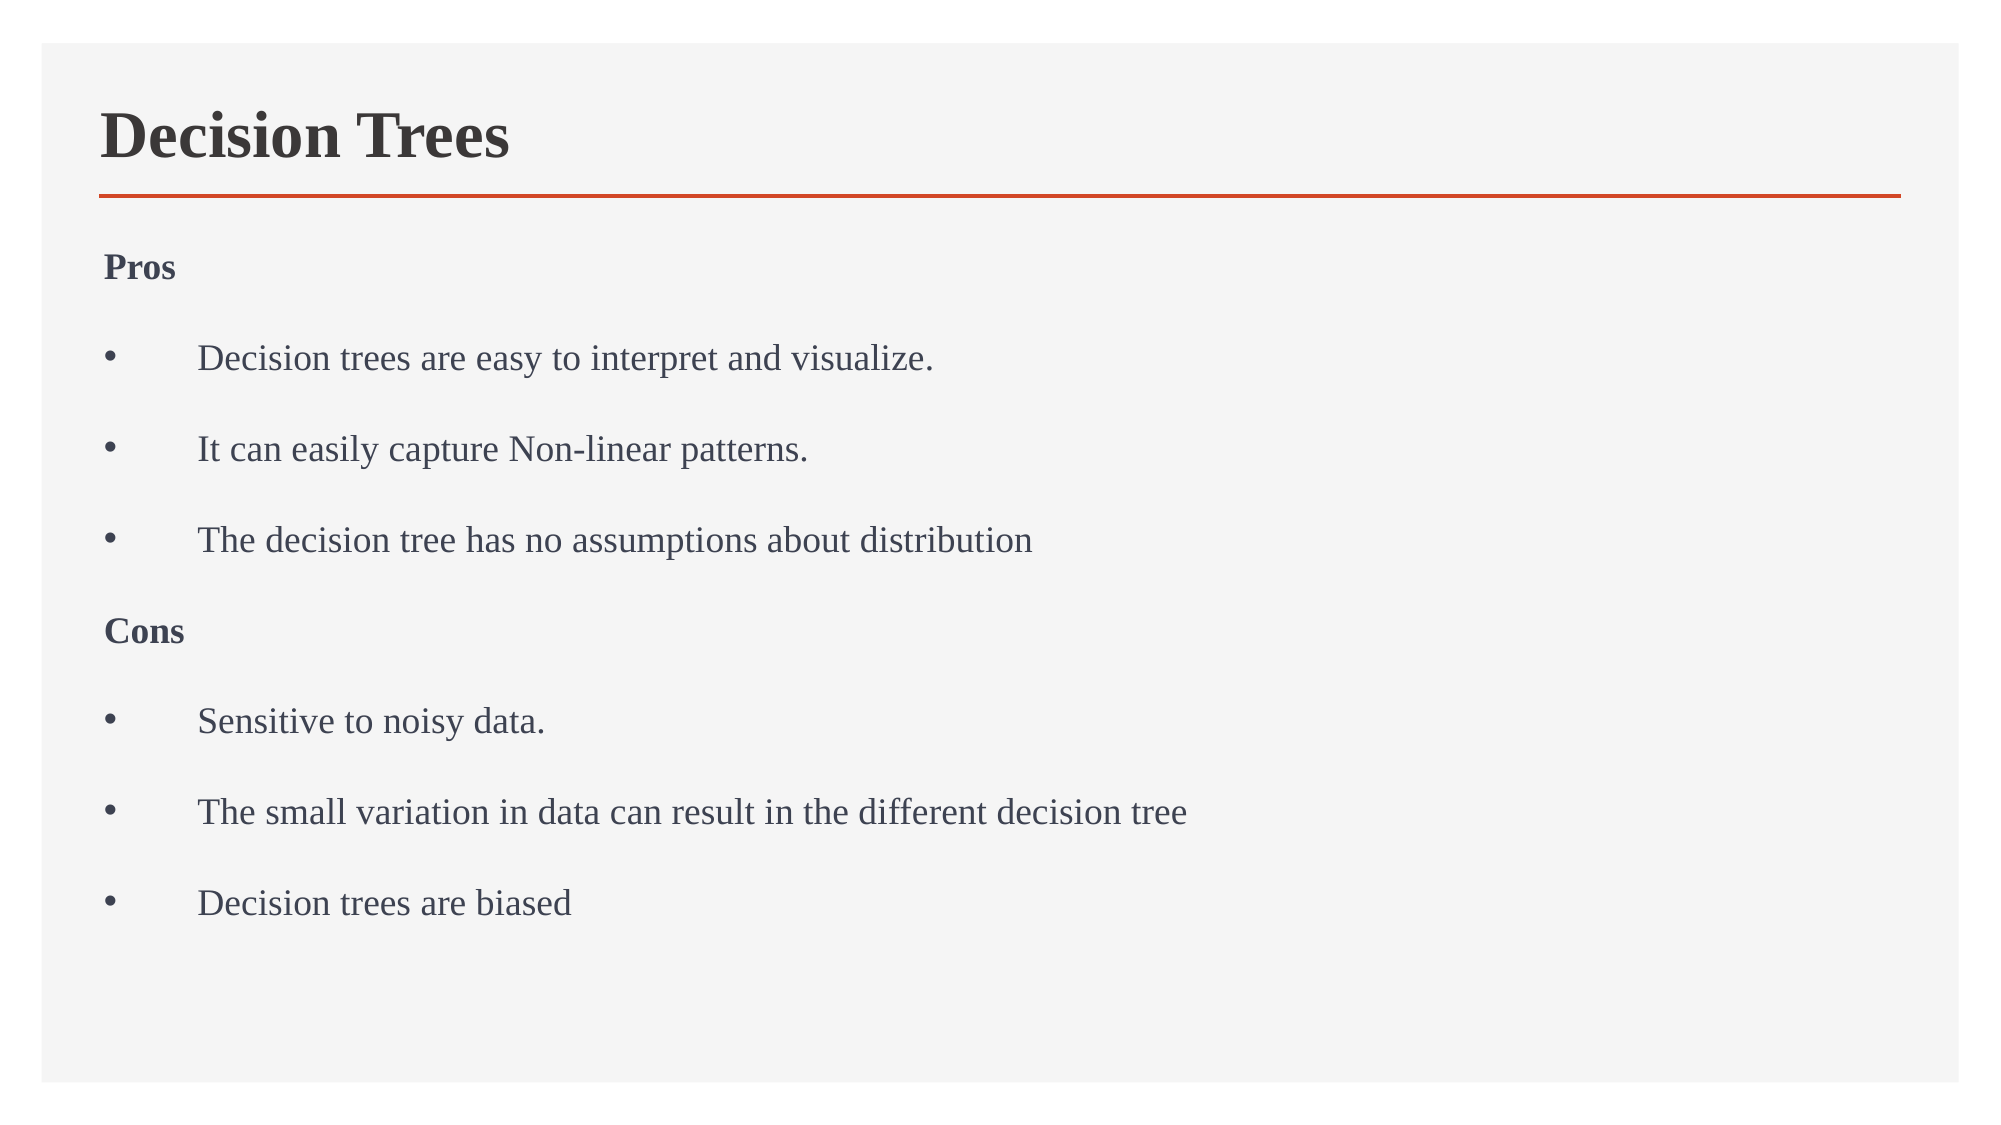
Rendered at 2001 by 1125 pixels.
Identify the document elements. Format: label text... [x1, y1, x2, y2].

title Decision Trees [85, 73, 1214, 179]
list Pros Decision trees are easy to interpret and visualize. It can easily capture Non-linear patterns. The decision tree has no assumptions about distribution Cons Sensitive to noisy data. The small variation in data can result in the different decision tree Decision trees are biased [88, 234, 1898, 1052]
